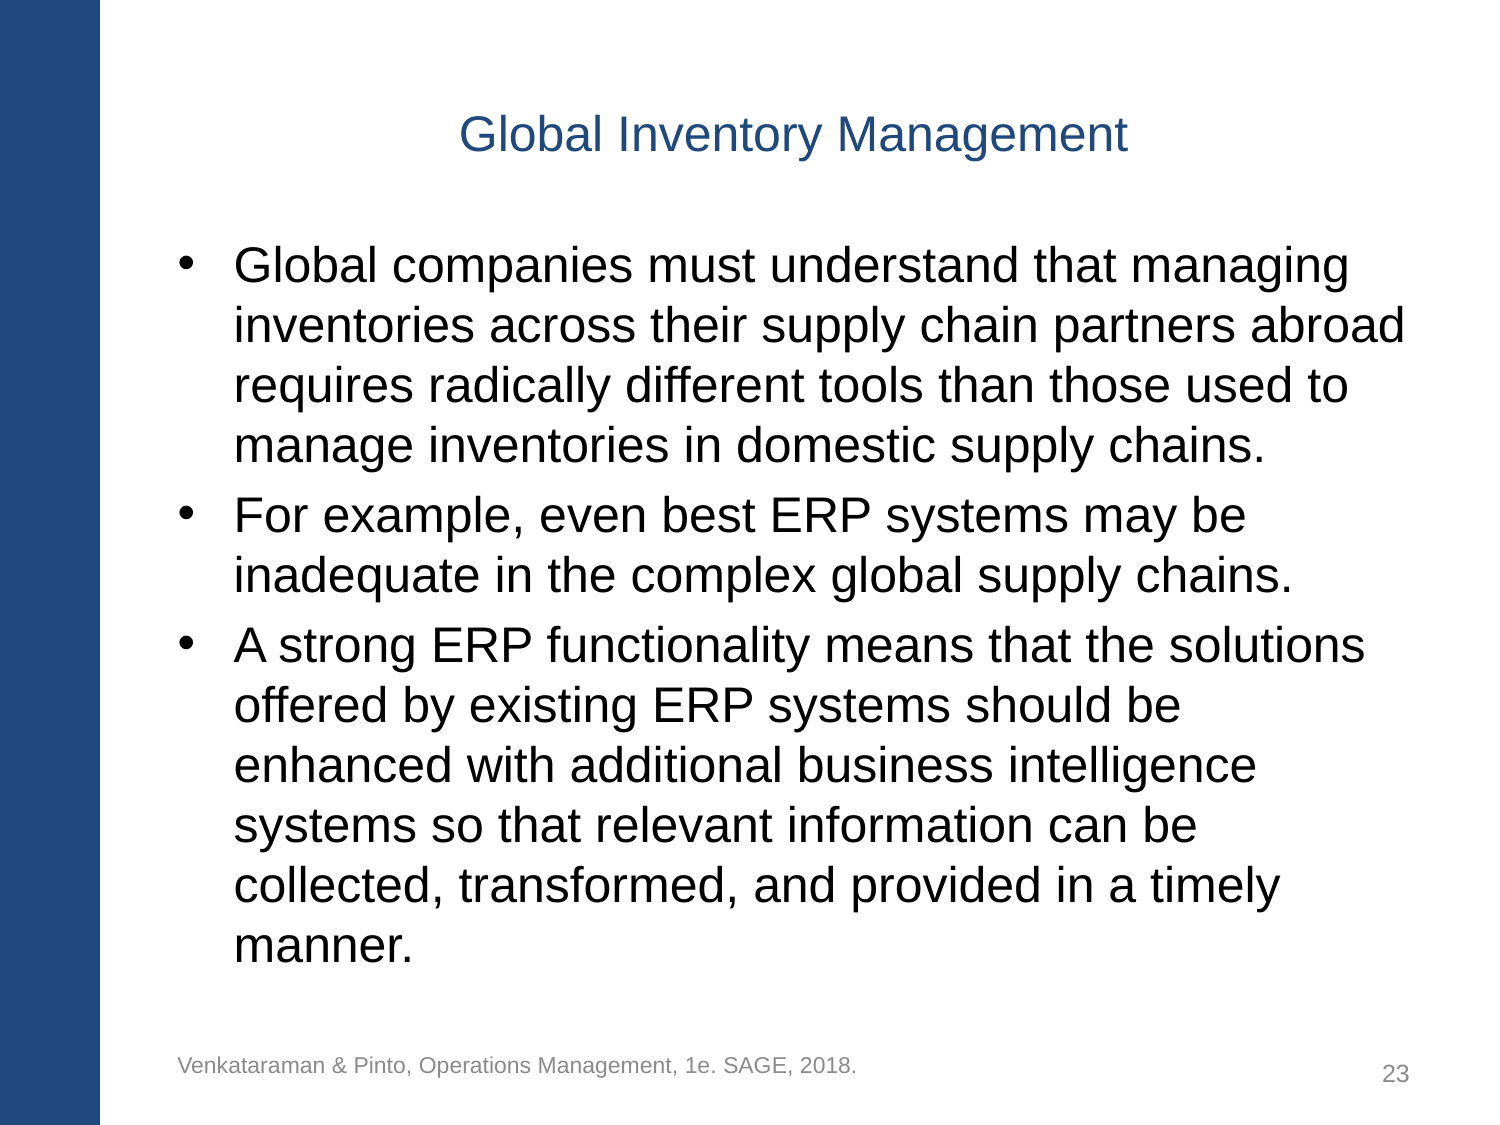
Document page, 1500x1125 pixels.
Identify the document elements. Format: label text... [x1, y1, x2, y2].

title Global Inventory Management [162, 37, 1425, 224]
slide_number 23 [1350, 1042, 1425, 1103]
list Global companies must understand that managing inventories across their supply chain partners abroad requires radically different tools than those used to manage inventories in domestic supply chains. For example, even best ERP systems may be inadequate in the complex global supply chains. A strong ERP functionality means that the solutions offered by existing ERP systems should be enhanced with additional business intelligence systems so that relevant information can be collected, transformed, and provided in a timely manner. [162, 224, 1425, 1025]
footer Venkataraman & Pinto, Operations Management, 1e. SAGE, 2018. [162, 1042, 1313, 1103]
